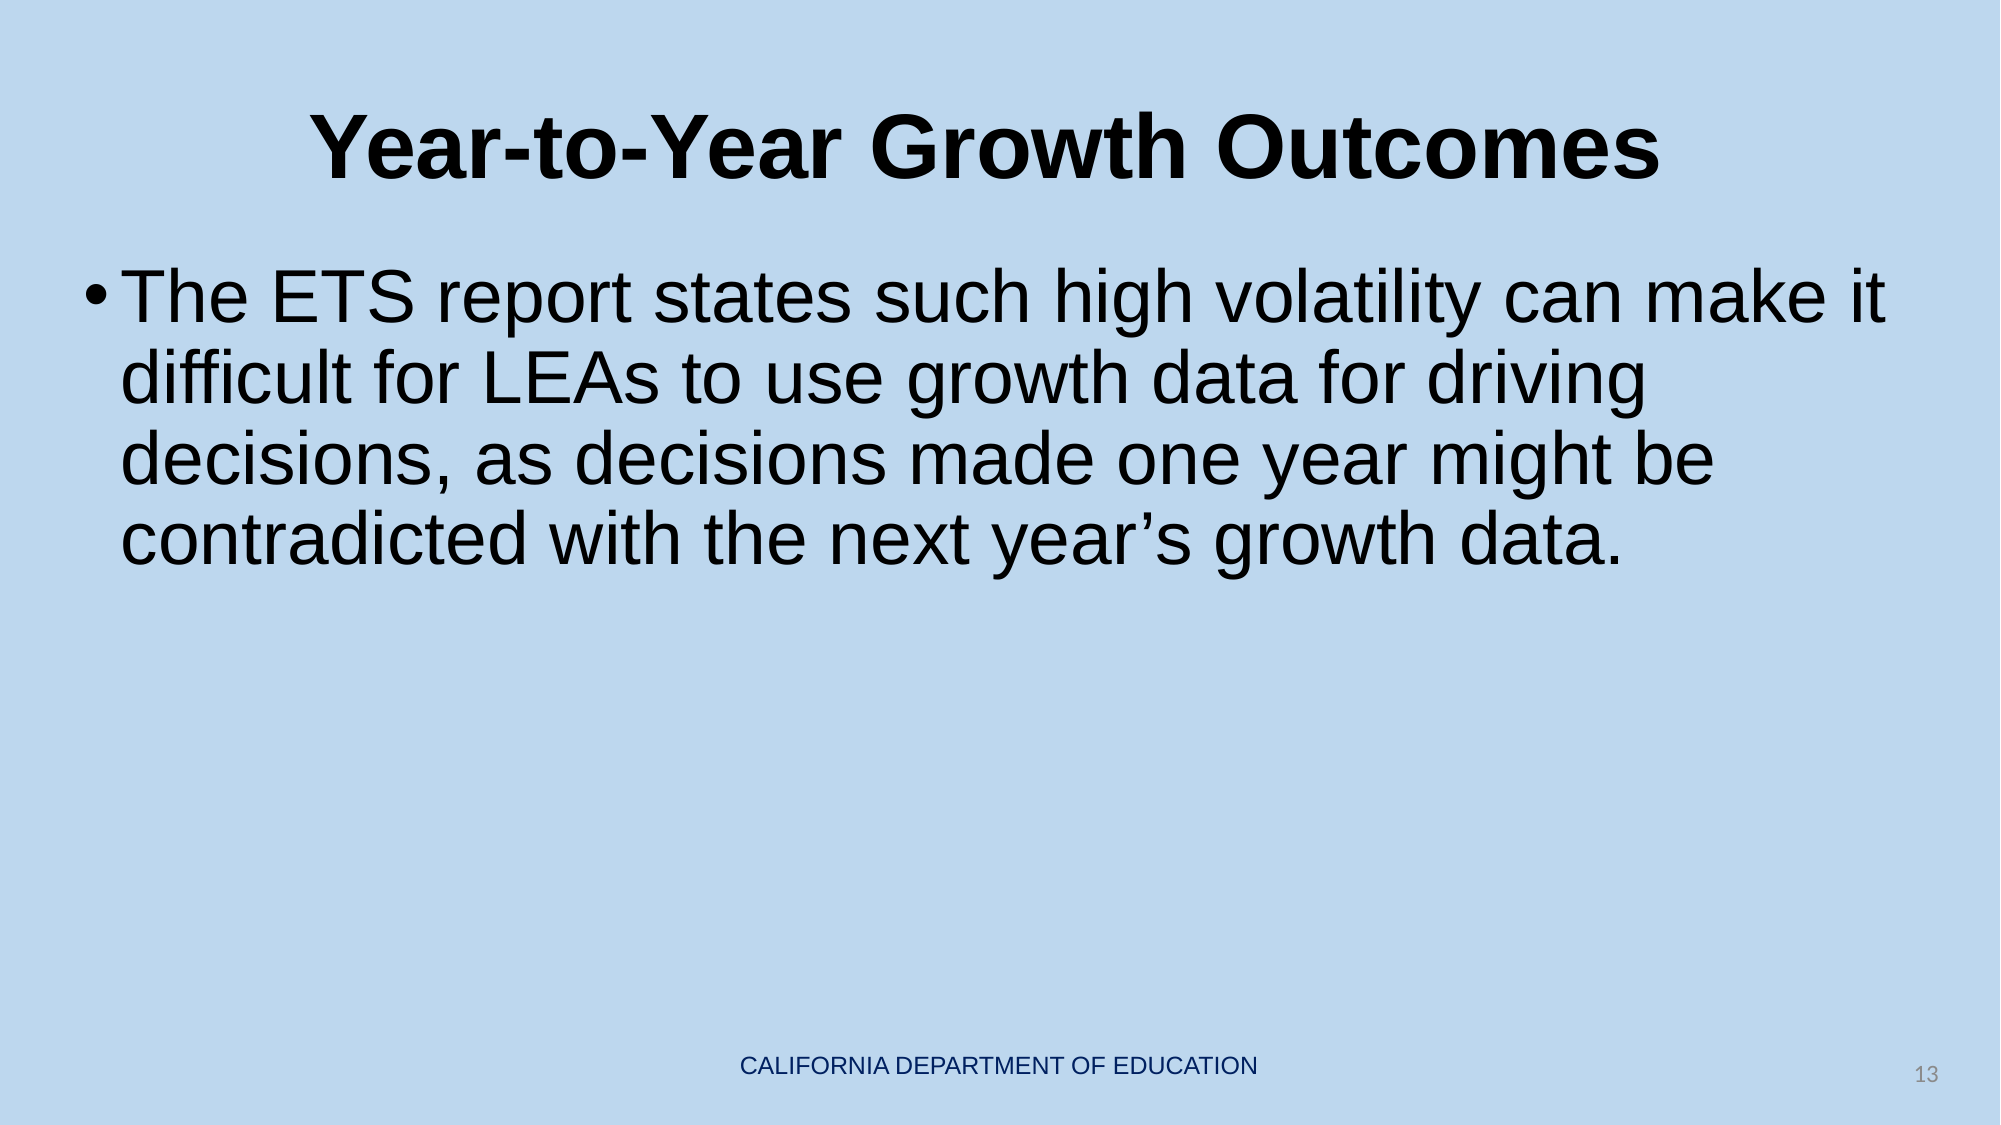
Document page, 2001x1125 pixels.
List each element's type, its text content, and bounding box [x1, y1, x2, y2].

title Year-to-Year Growth Outcomes [68, 27, 1931, 249]
slide_number 13 [1504, 1042, 1954, 1103]
list The ETS report states such high volatility can make it difficult for LEAs to use growth data for driving decisions, as decisions made one year might be contradicted with the next year’s growth data. [68, 249, 1931, 1043]
